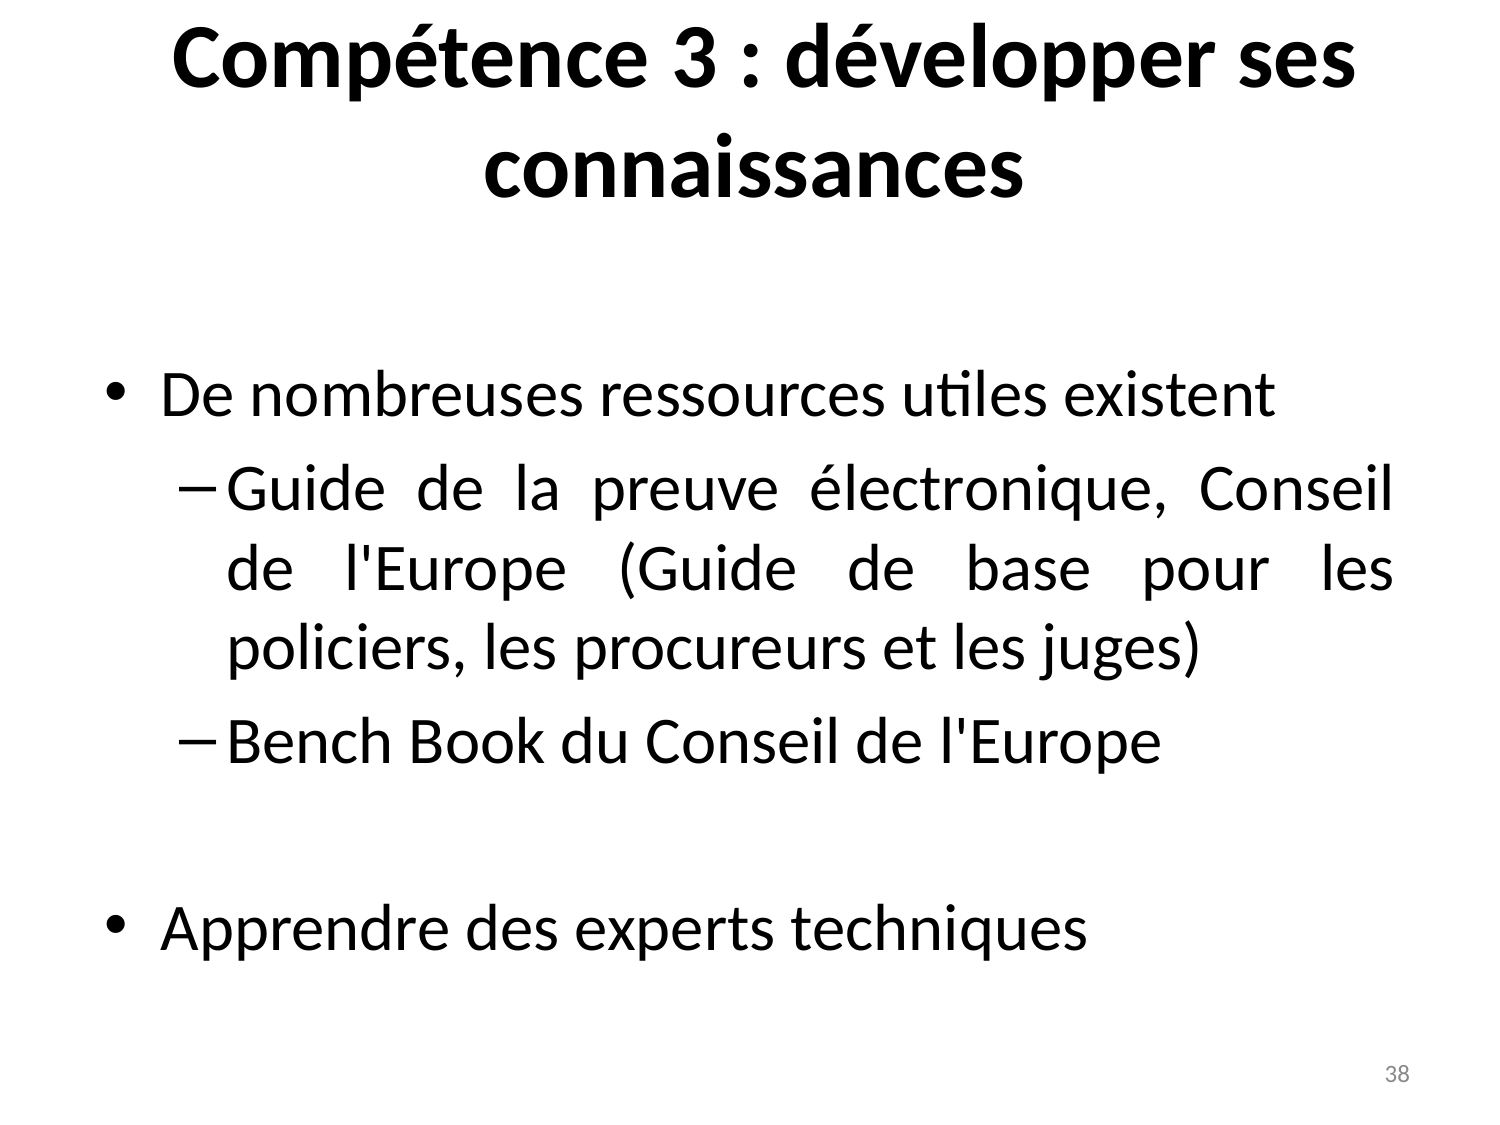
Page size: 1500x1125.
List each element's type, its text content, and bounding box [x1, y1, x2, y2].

slide_number 38 [1074, 1042, 1425, 1103]
text_box De nombreuses ressources utiles existent Guide de la preuve électronique, Conseil de l'Europe (Guide de base pour les policiers, les procureurs et les juges) Bench Book du Conseil de l'Europe Apprendre des experts techniques [89, 255, 1411, 1125]
title Compétence 3 : développer ses connaissances [89, 67, 1440, 255]
